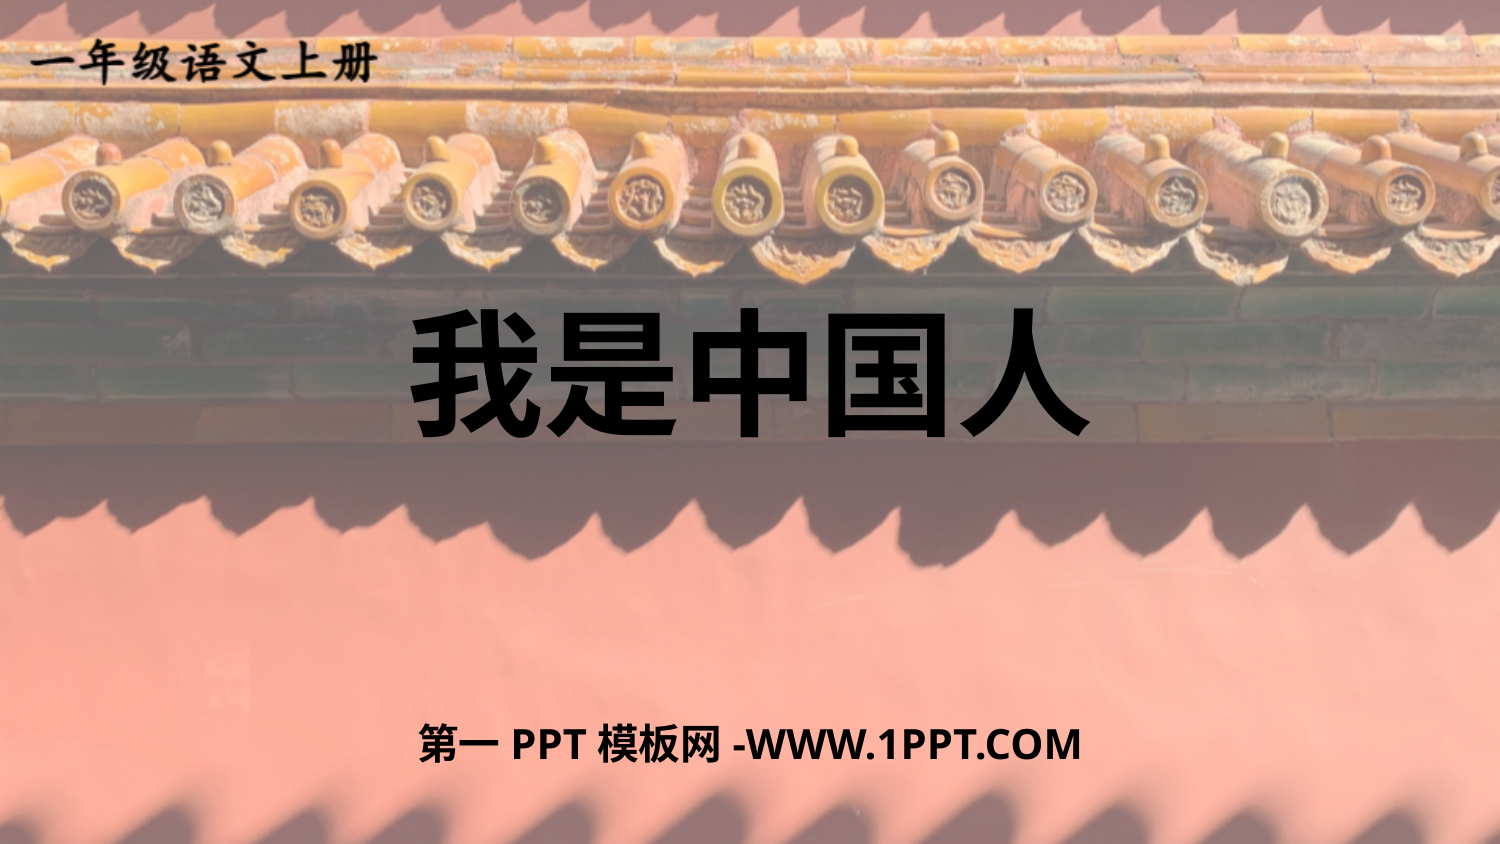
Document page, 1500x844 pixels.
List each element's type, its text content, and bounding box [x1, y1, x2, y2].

picture [17, 19, 456, 100]
text_box 第一PPT模板网-WWW.1PPT.COM [0, 705, 1500, 776]
text_box 我是中国人 [0, 280, 1500, 481]
